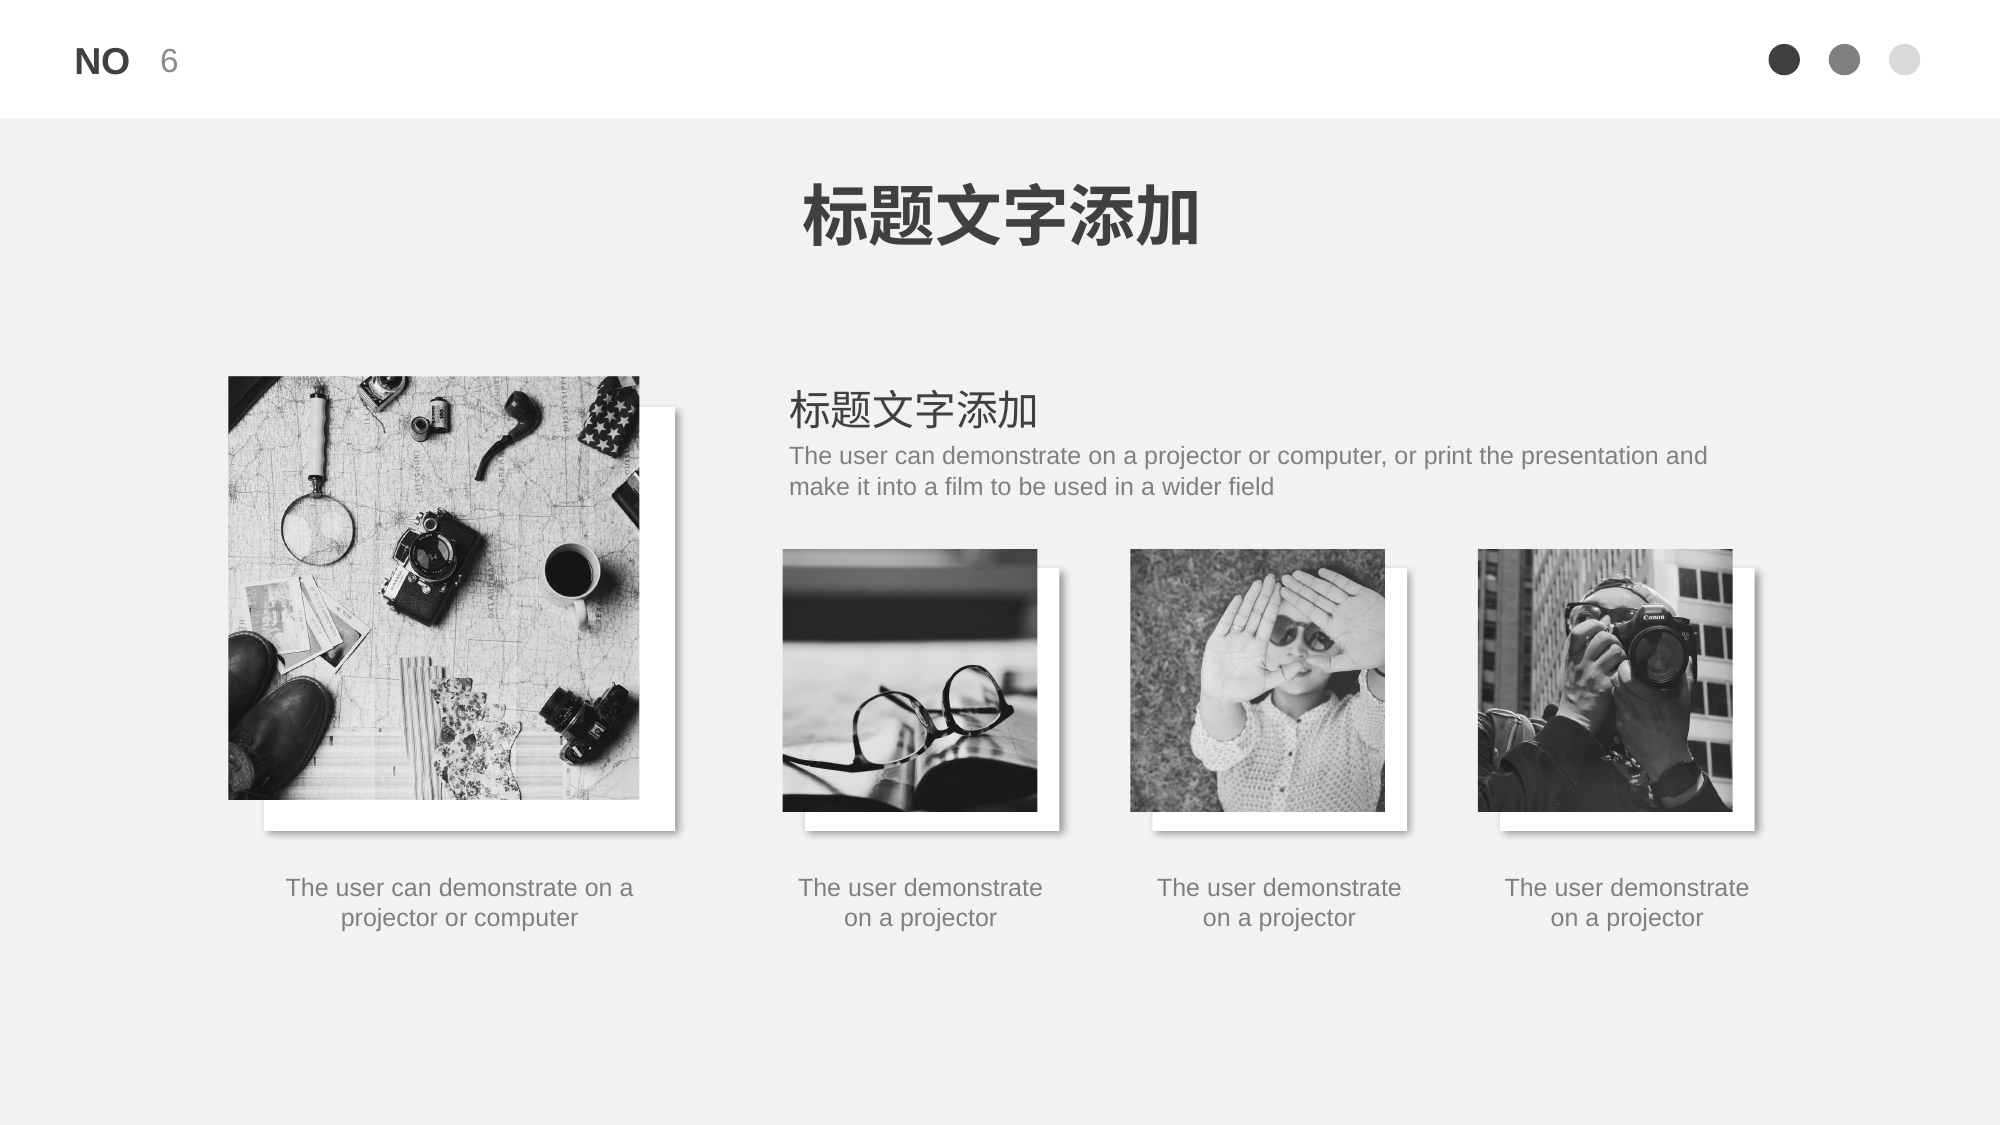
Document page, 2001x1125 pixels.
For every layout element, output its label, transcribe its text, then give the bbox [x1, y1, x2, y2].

text_box The user demonstrate on a projector [1488, 863, 1766, 939]
text_box [804, 567, 1060, 832]
text_box [263, 406, 676, 832]
picture [782, 549, 1038, 812]
picture [1477, 549, 1733, 812]
picture [1130, 549, 1385, 812]
text_box 标题文字添加 [592, 166, 1412, 261]
picture [228, 376, 640, 800]
text_box The user demonstrate on a projector [782, 863, 1060, 939]
text_box [1499, 567, 1756, 832]
text_box The user demonstrate on a projector [1141, 863, 1419, 939]
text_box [774, 376, 1755, 509]
text_box The user can demonstrate on a projector or computer [228, 863, 692, 939]
text_box [1151, 567, 1408, 832]
slide_number 6 [145, 29, 252, 90]
